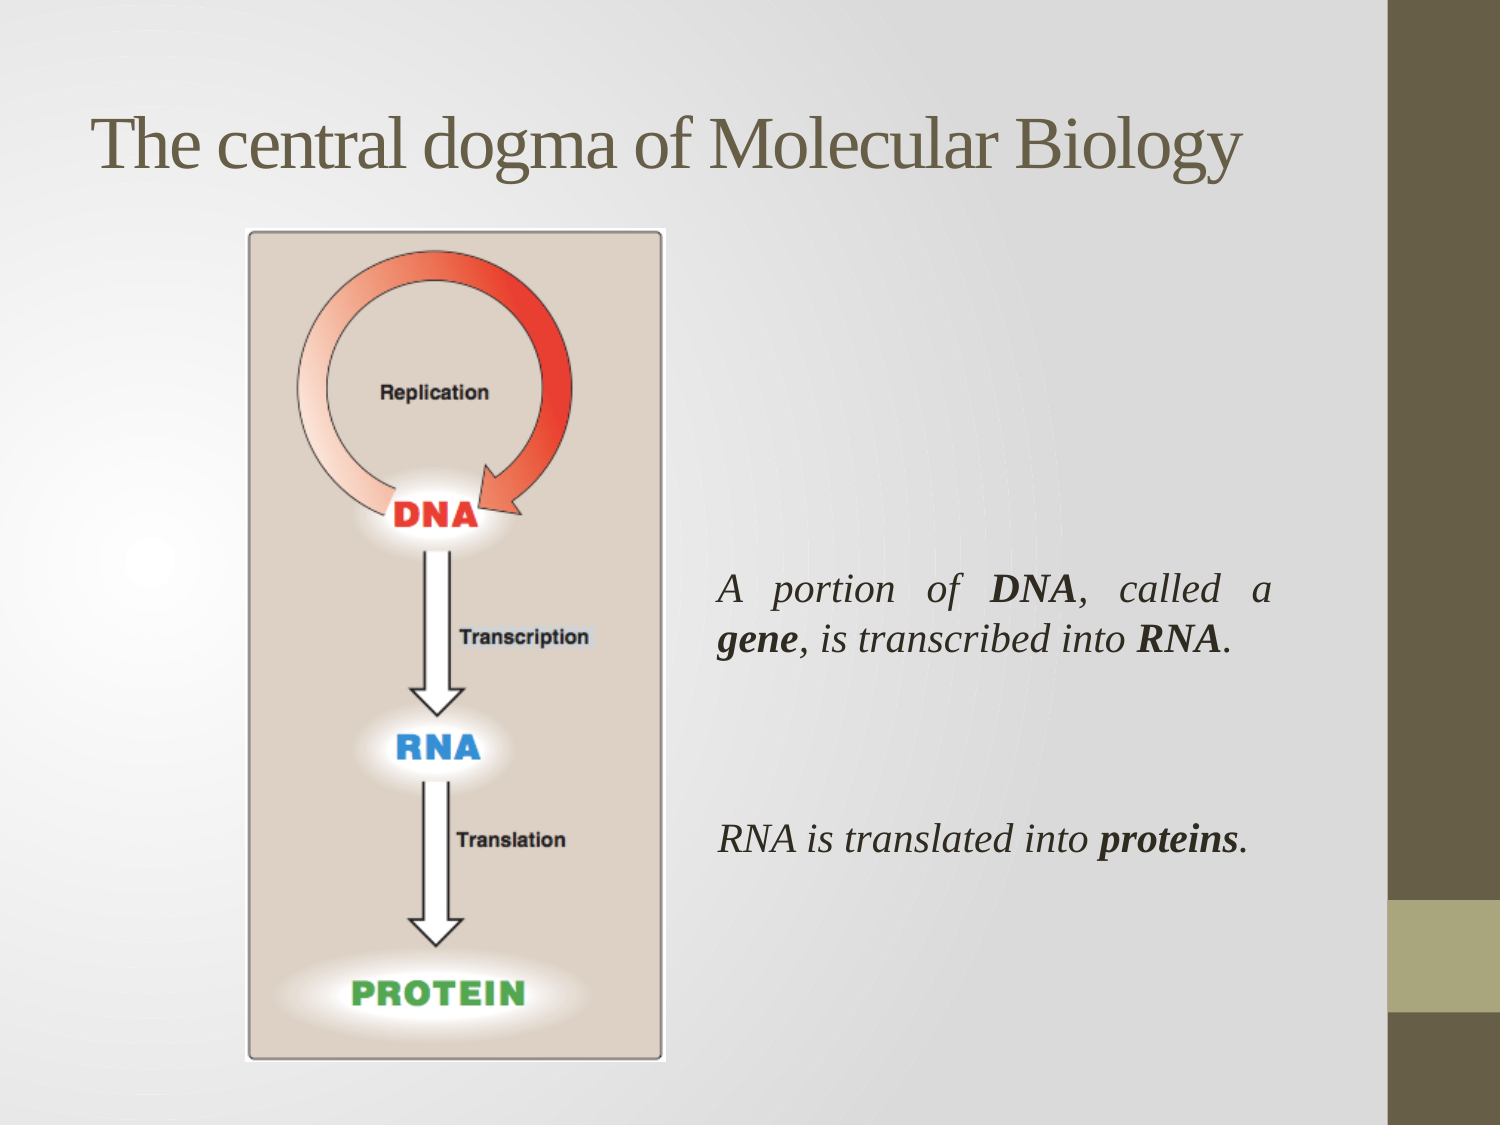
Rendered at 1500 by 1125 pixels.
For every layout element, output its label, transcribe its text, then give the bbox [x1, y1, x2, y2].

text_box A portion of DNA, called a gene, is transcribed into RNA. RNA is translated into proteins. [702, 553, 1288, 869]
title The central dogma of Molecular Biology [75, 45, 1325, 233]
picture [244, 227, 666, 1062]
